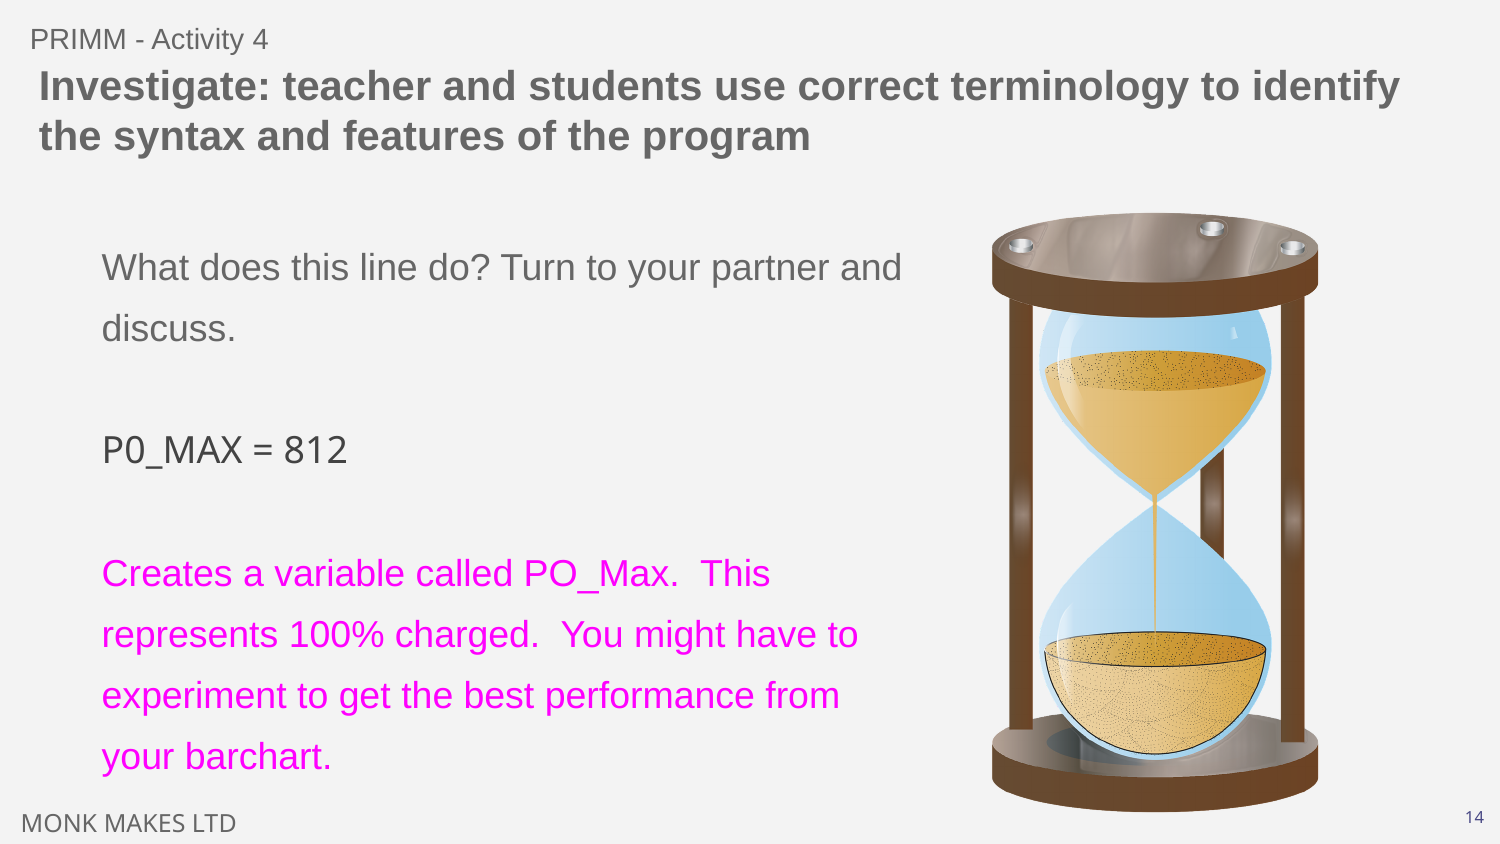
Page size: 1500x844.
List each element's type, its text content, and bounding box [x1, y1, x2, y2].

subtitle PRIMM - Activity 4 [14, 0, 1500, 52]
title Investigate: teacher and students use correct terminology to identify the syntax and features of the program [24, 52, 1422, 167]
picture [950, 191, 1360, 819]
slide_number ‹#› [1448, 792, 1500, 844]
text_box What does this line do? Turn to your partner and discuss. P0_MAX = 812 Creates a variable called PO_Max. This represents 100% charged. You might have to experiment to get the best performance from your barchart. [86, 211, 926, 775]
